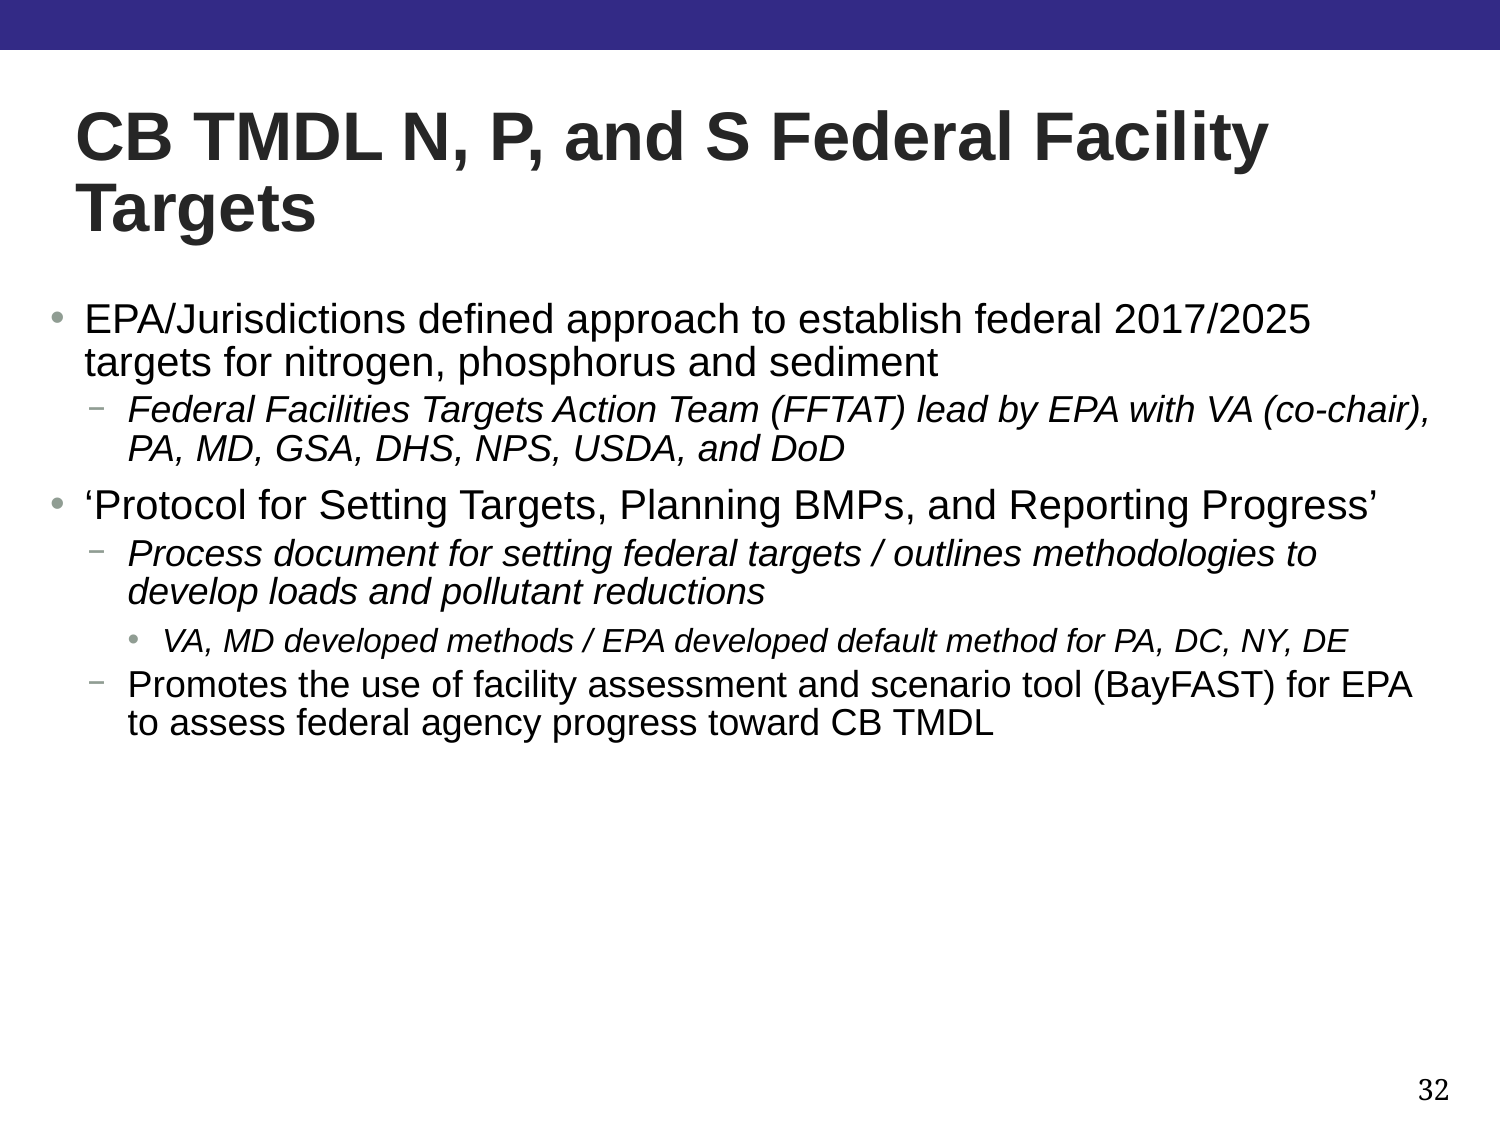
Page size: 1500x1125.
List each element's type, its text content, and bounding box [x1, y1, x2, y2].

list EPA/Jurisdictions defined approach to establish federal 2017/2025 targets for nitrogen, phosphorus and sediment Federal Facilities Targets Action Team (FFTAT) lead by EPA with VA (co-chair), PA, MD, GSA, DHS, NPS, USDA, and DoD ‘Protocol for Setting Targets, Planning BMPs, and Reporting Progress’ Process document for setting federal targets / outlines methodologies to develop loads and pollutant reductions VA, MD developed methods / EPA developed default method for PA, DC, NY, DE Promotes the use of facility assessment and scenario tool (BayFAST) for EPA to assess federal agency progress toward CB TMDL [49, 299, 1451, 1088]
title CB TMDL N, P, and S Federal Facility Targets [74, 99, 1476, 251]
slide_number 32 [1387, 1072, 1450, 1110]
